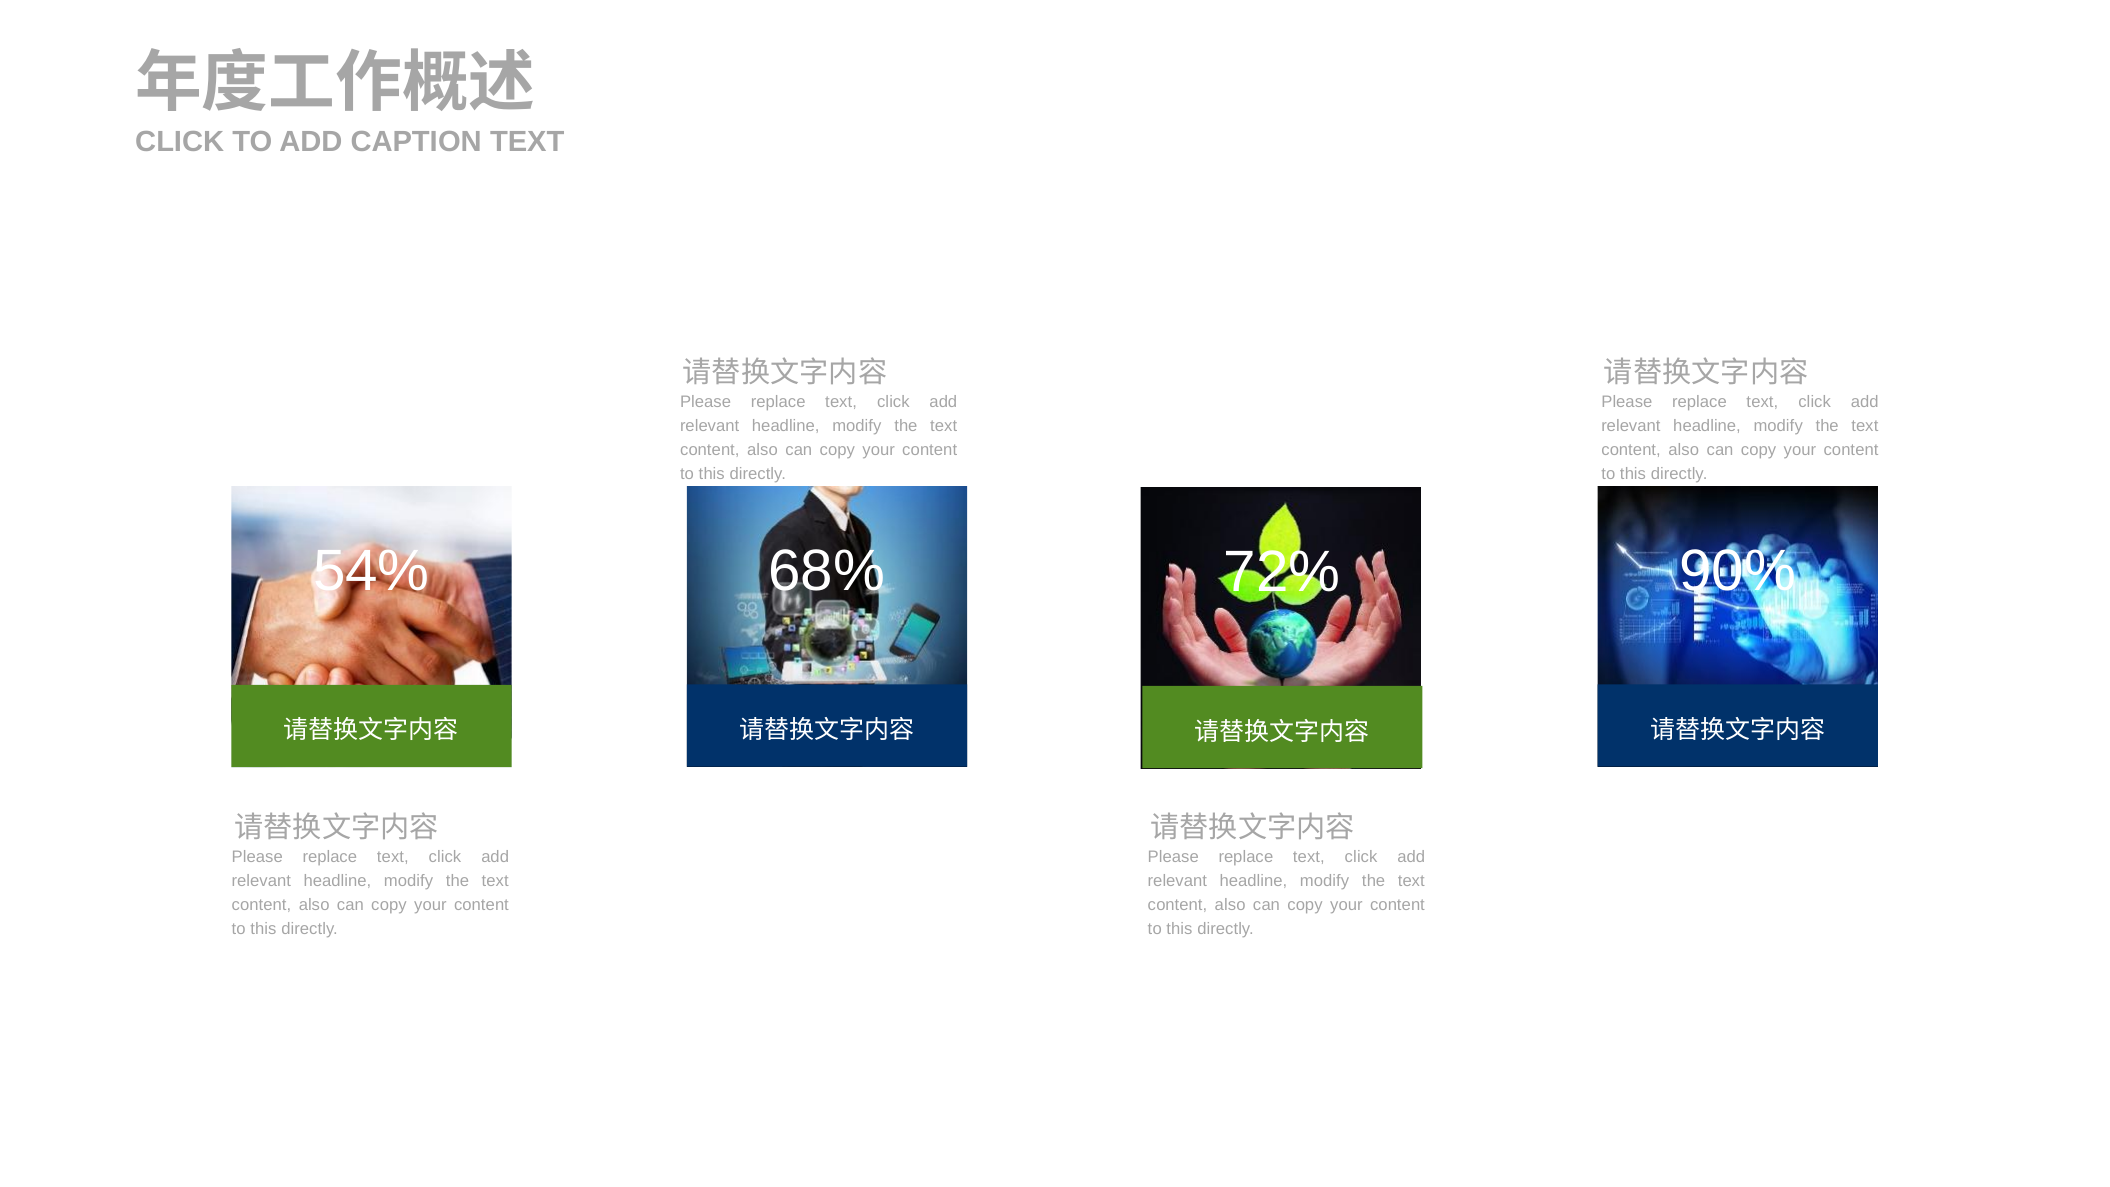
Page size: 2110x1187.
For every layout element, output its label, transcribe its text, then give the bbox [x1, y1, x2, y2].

text_box 请替换文字内容 [667, 338, 903, 396]
text_box 请替换文字内容 [1589, 338, 1824, 396]
text_box Please replace text, click add relevant headline, modify the text content, also can copy your content to this directly. [665, 379, 973, 491]
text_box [686, 486, 968, 767]
text_box 请替换文字内容 [1135, 793, 1371, 851]
text_box 年度工作概述 [135, 38, 596, 119]
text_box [1597, 486, 1878, 767]
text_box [1140, 487, 1423, 769]
text_box CLICK TO ADD CAPTION TEXT [135, 122, 596, 158]
text_box 请替换文字内容 [219, 793, 454, 851]
text_box Please replace text, click add relevant headline, modify the text content, also can copy your content to this directly. [1132, 834, 1441, 946]
text_box Please replace text, click add relevant headline, modify the text content, also can copy your content to this directly. [1586, 379, 1894, 491]
text_box Please replace text, click add relevant headline, modify the text content, also can copy your content to this directly. [216, 834, 524, 946]
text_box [231, 486, 512, 768]
